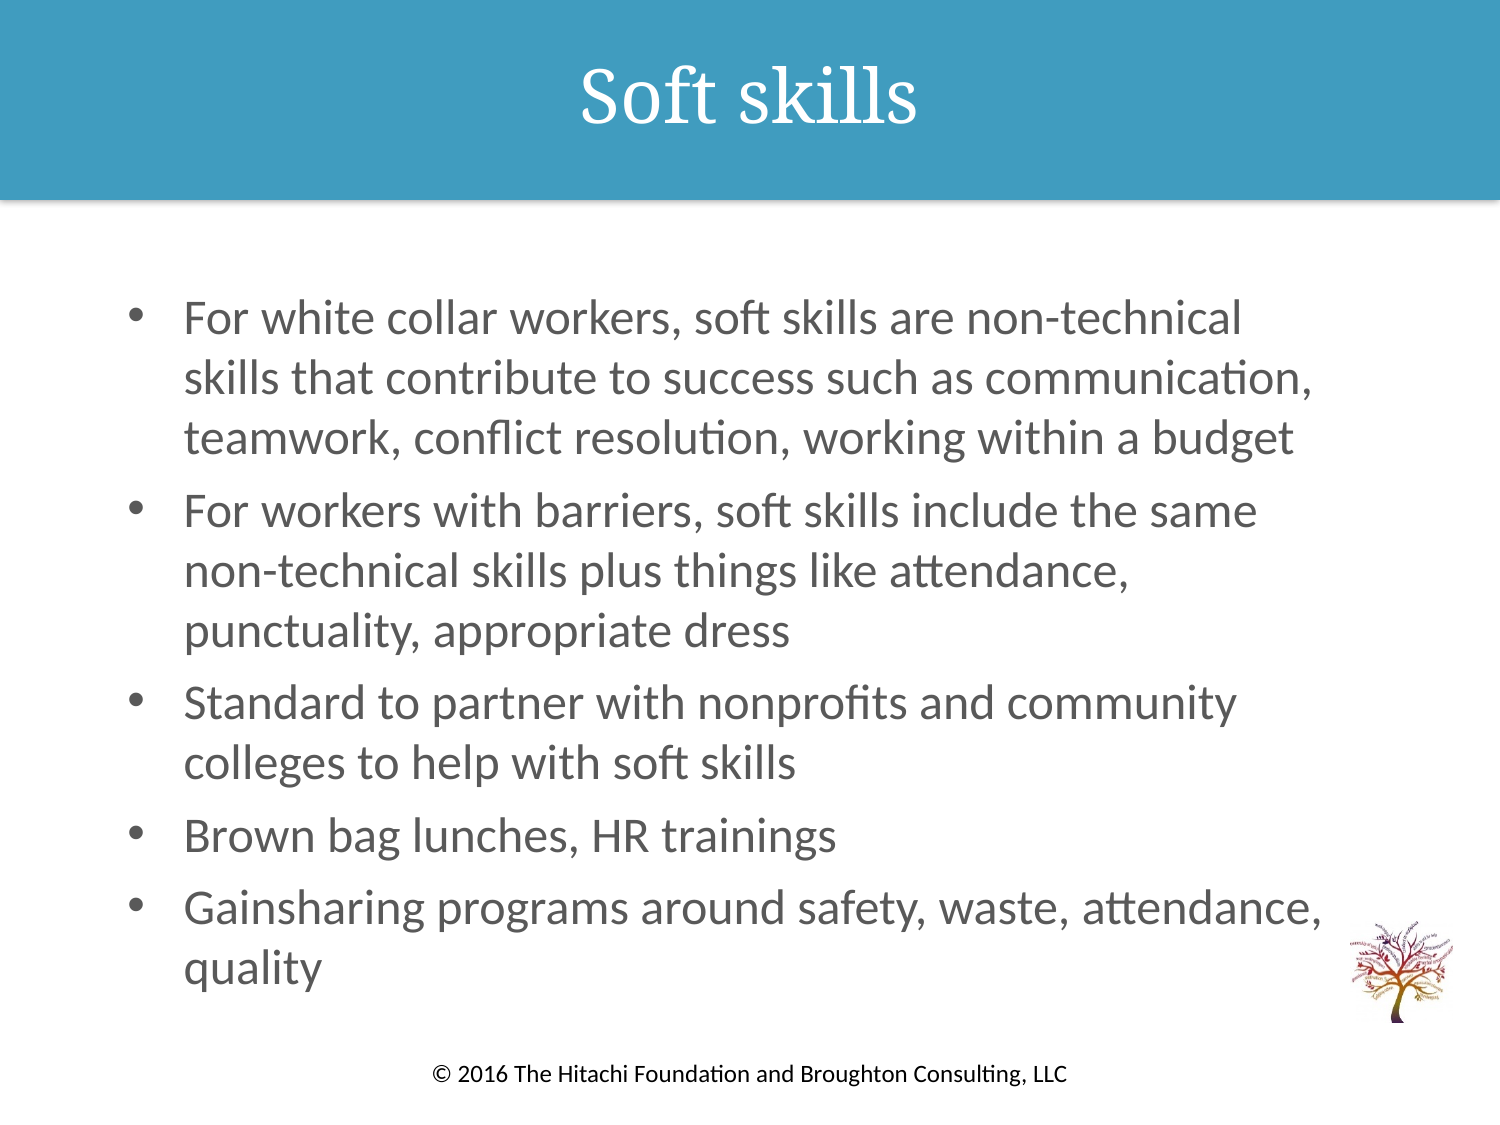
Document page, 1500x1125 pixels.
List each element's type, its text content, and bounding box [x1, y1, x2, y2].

title Soft skills [112, 24, 1388, 163]
text_box For white collar workers, soft skills are non-technical skills that contribute to success such as communication, teamwork, conflict resolution, working within a budget For workers with barriers, soft skills include the same non-technical skills plus things like attendance, punctuality, appropriate dress Standard to partner with nonprofits and community colleges to help with soft skills Brown bag lunches, HR trainings Gainsharing programs around safety, waste, attendance, quality [37, 277, 1350, 1002]
picture [1349, 921, 1454, 1023]
